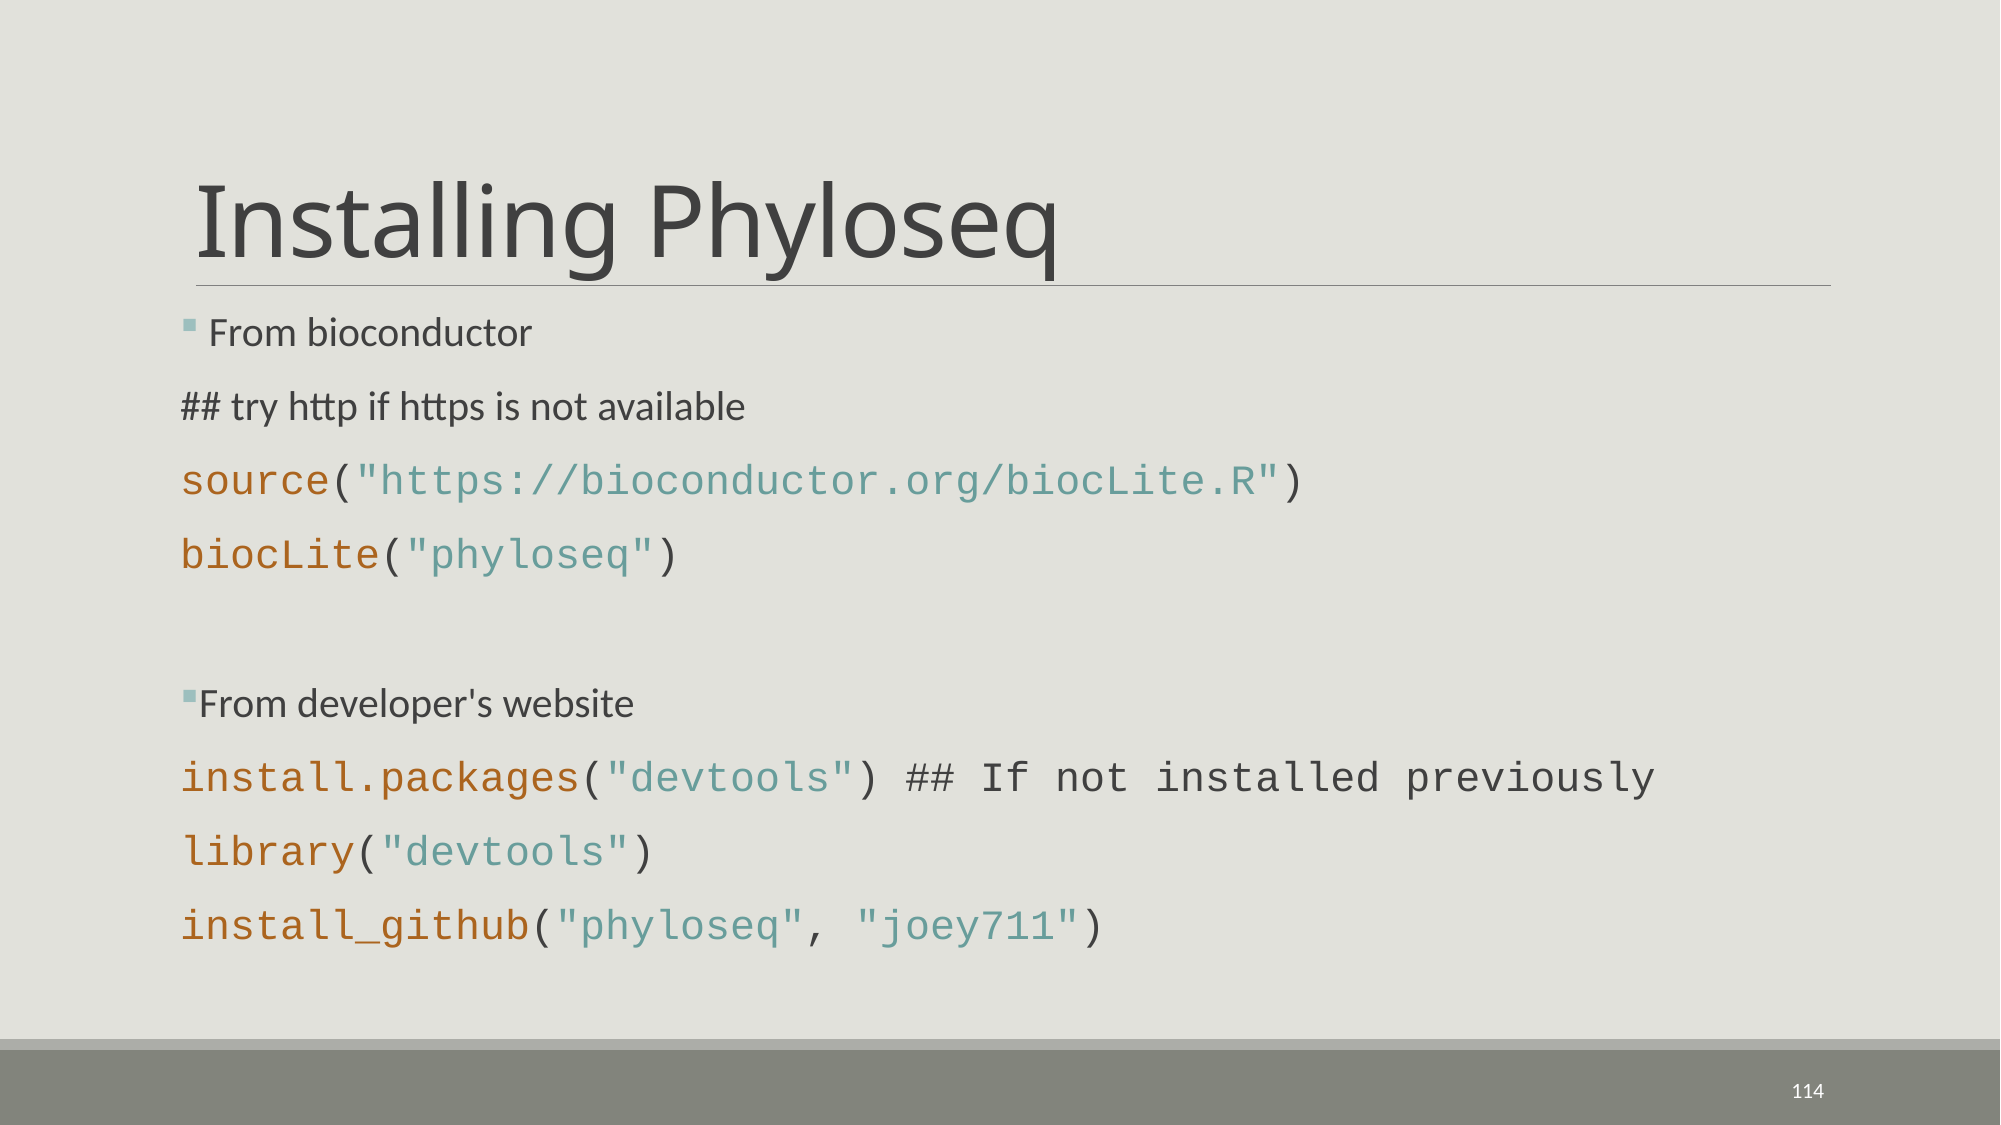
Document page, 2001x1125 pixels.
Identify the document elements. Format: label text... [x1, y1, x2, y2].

title Installing Phyloseq [180, 47, 1830, 285]
slide_number 114 [1624, 1059, 1840, 1120]
list From bioconductor ## try http if https is not available source("https://bioconductor.org/biocLite.R") biocLite("phyloseq") From developer's website install.packages("devtools") ## If not installed previously library("devtools") install_github("phyloseq", "joey711") [180, 302, 1830, 963]
